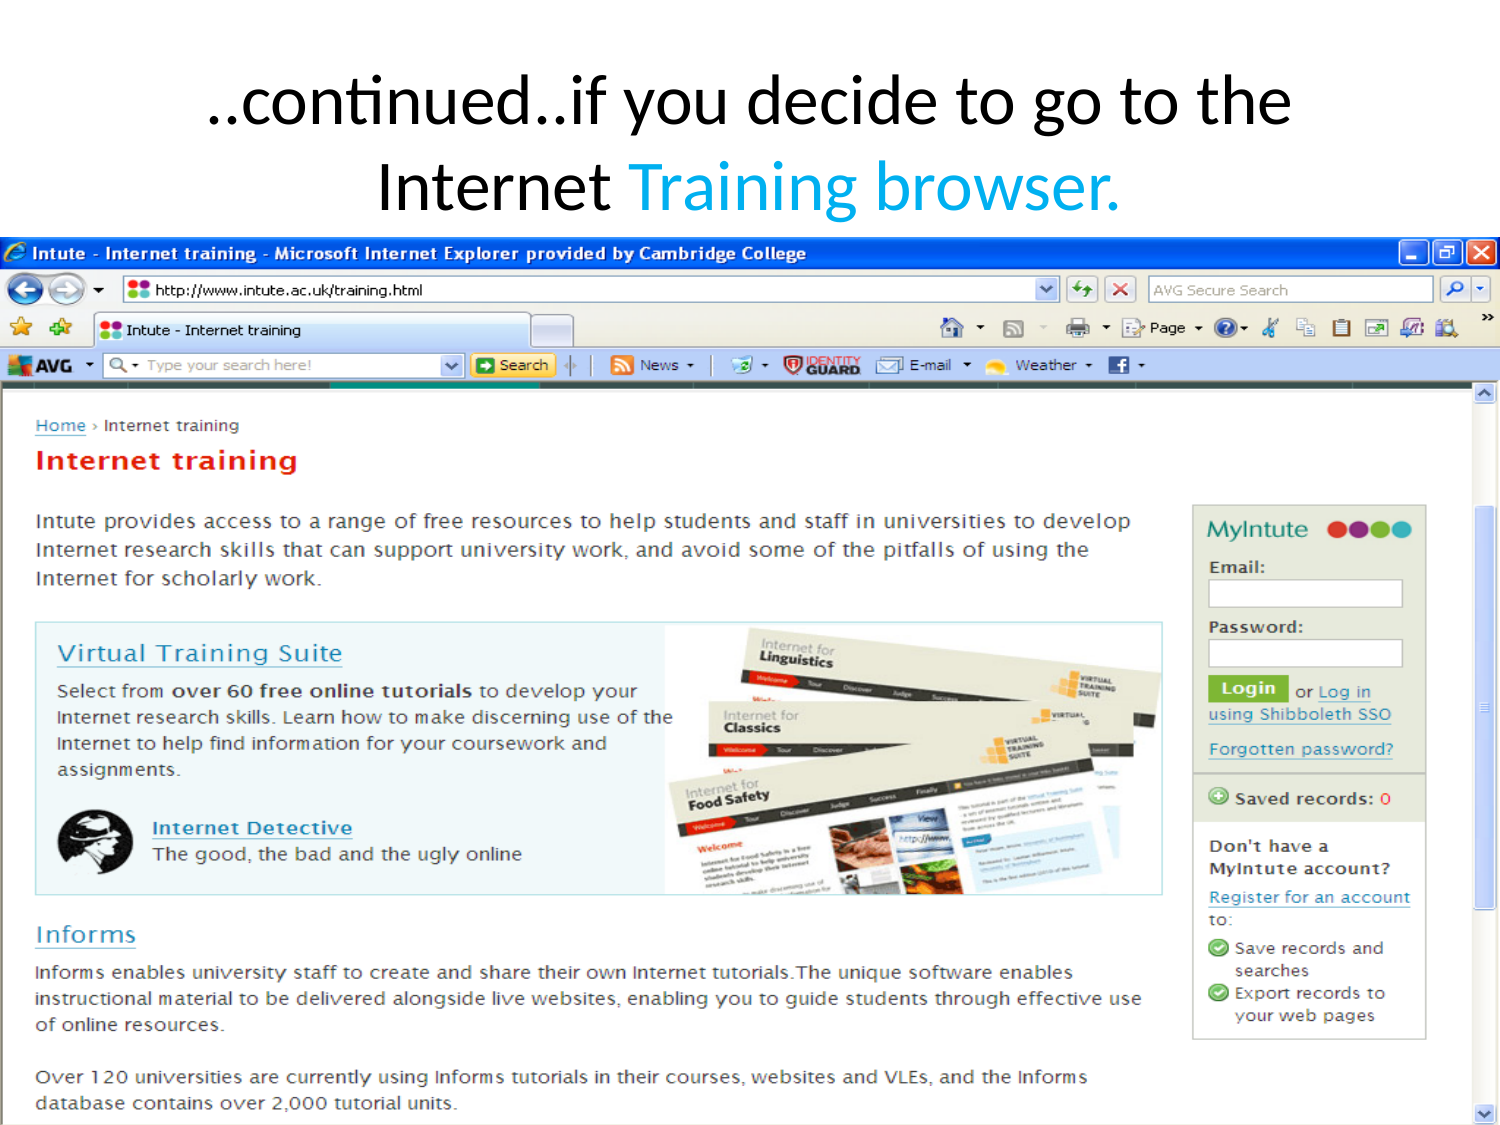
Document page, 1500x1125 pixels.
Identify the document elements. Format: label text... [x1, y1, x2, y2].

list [0, 237, 1500, 1125]
title ..continued..if you decide to go to the Internet Training browser. [75, 45, 1425, 233]
